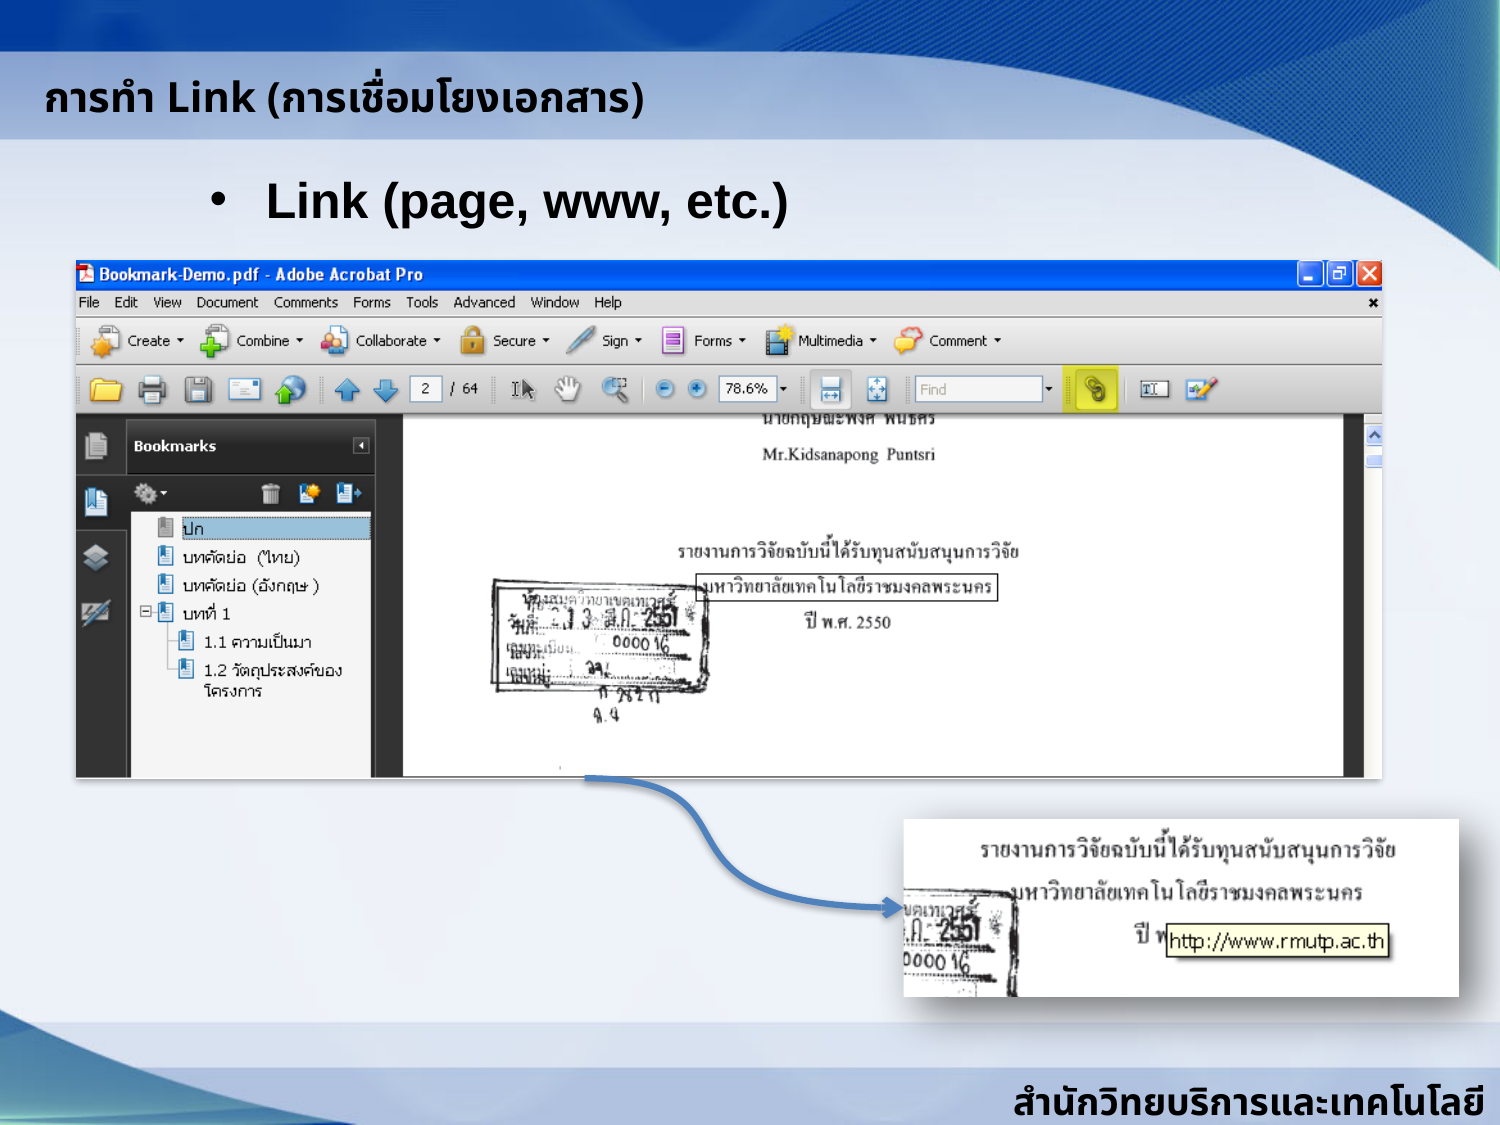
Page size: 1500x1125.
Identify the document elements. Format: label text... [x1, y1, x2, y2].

text_box สำนักวิทยบริการและเทคโนโลยีสารสนเทศ [998, 1070, 1500, 1125]
picture [0, 0, 1500, 1125]
text_box การทำ Link (การเชื่อมโยงเอกสาร) [29, 54, 845, 138]
text_box Link (page, www, etc.) [194, 160, 1081, 236]
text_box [584, 778, 904, 909]
